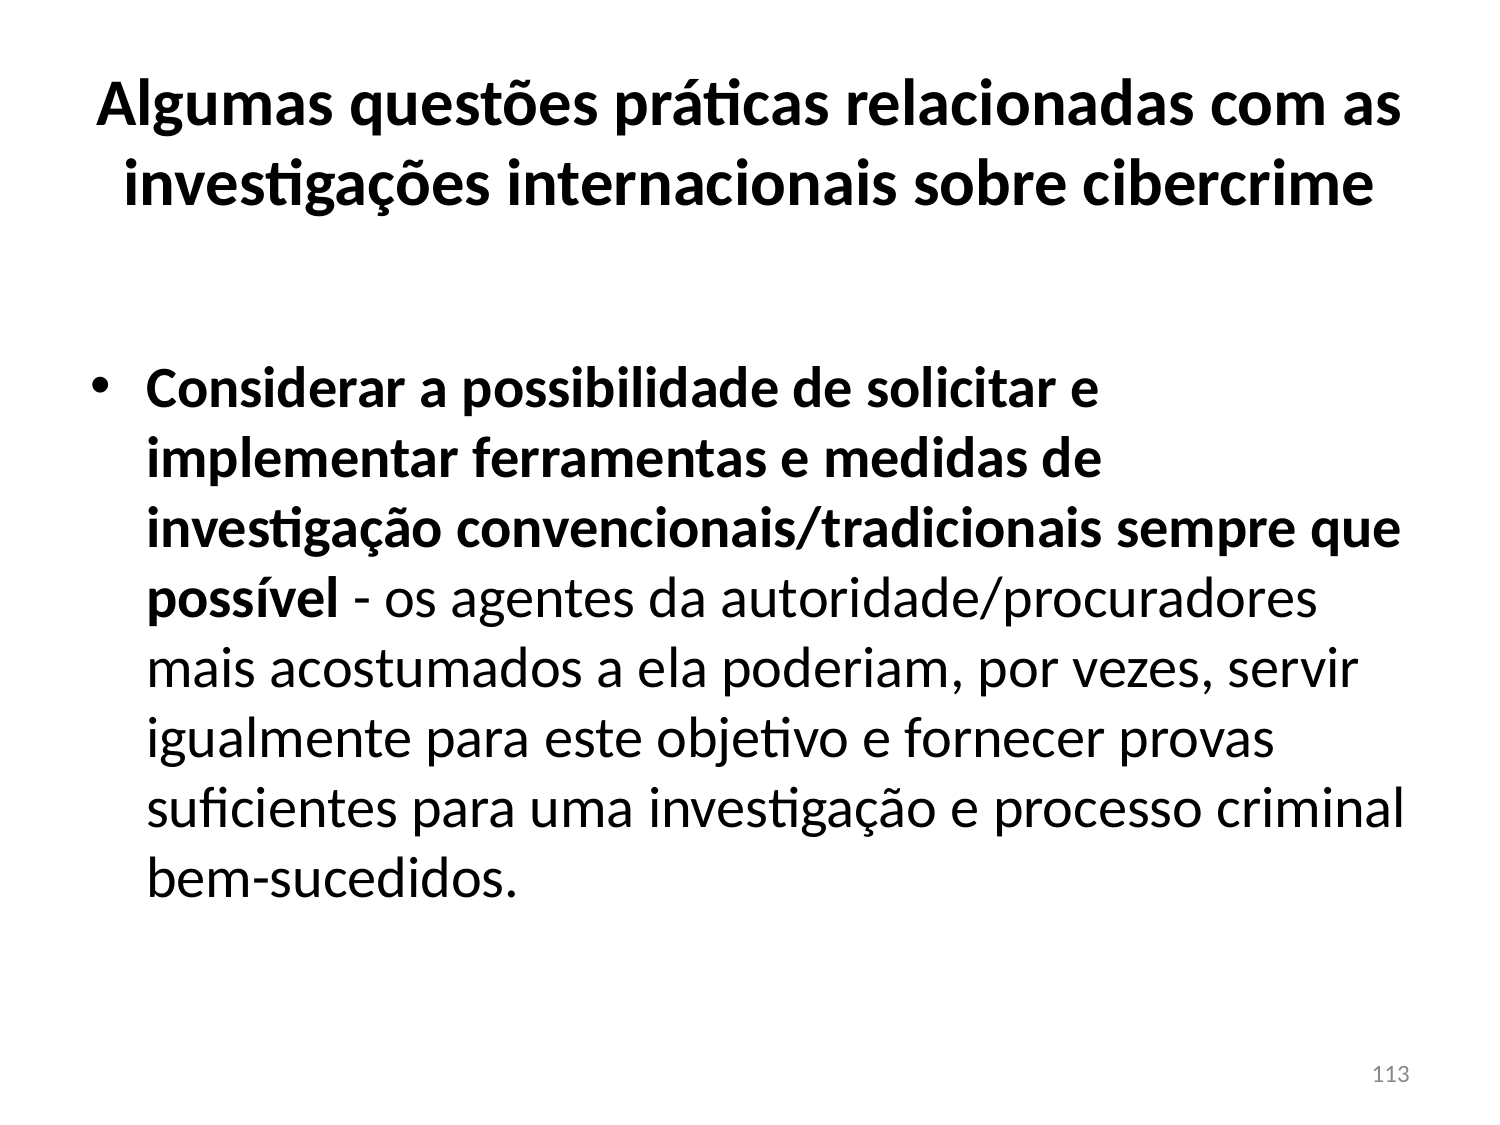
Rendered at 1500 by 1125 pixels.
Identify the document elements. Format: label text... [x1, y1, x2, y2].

list Considerar a possibilidade de solicitar e implementar ferramentas e medidas de investigação convencionais/tradicionais sempre que possível - os agentes da autoridade/procuradores mais acostumados a ela poderiam, por vezes, servir igualmente para este objetivo e fornecer provas suficientes para uma investigação e processo criminal bem-sucedidos. [75, 341, 1425, 1005]
slide_number 113 [1074, 1042, 1425, 1103]
title Algumas questões práticas relacionadas com as investigações internacionais sobre cibercrime [75, 45, 1425, 233]
